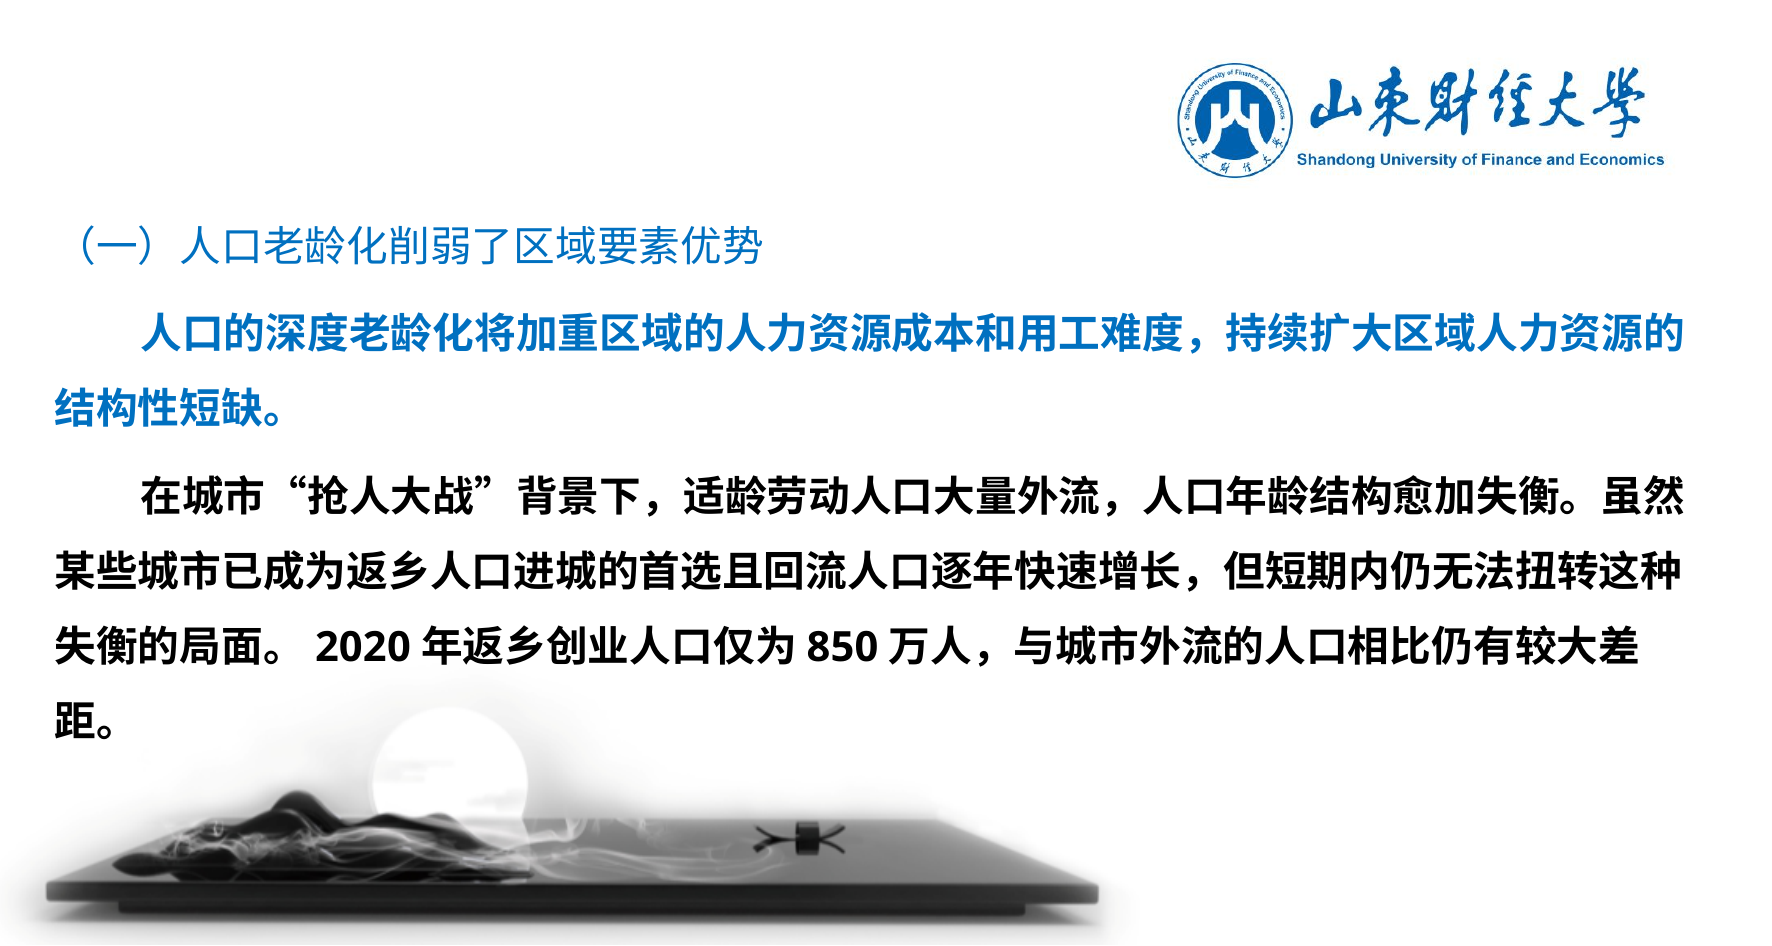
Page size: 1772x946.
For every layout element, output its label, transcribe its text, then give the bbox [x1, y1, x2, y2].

picture [1160, 34, 1688, 202]
text_box （一）人口老龄化削弱了区域要素优势 人口的深度老龄化将加重区域的人力资源成本和用工难度，持续扩大区域人力资源的结构性短缺。 在城市“抢人大战”背景下，适龄劳动人口大量外流，人口年龄结构愈加失衡。虽然某些城市已成为返乡人口进城的首选且回流人口逐年快速增长，但短期内仍无法扭转这种失衡的局面。2020年返乡创业人口仅为850万人，与城市外流的人口相比仍有较大差距。 [39, 187, 1733, 753]
picture [0, 630, 1143, 945]
